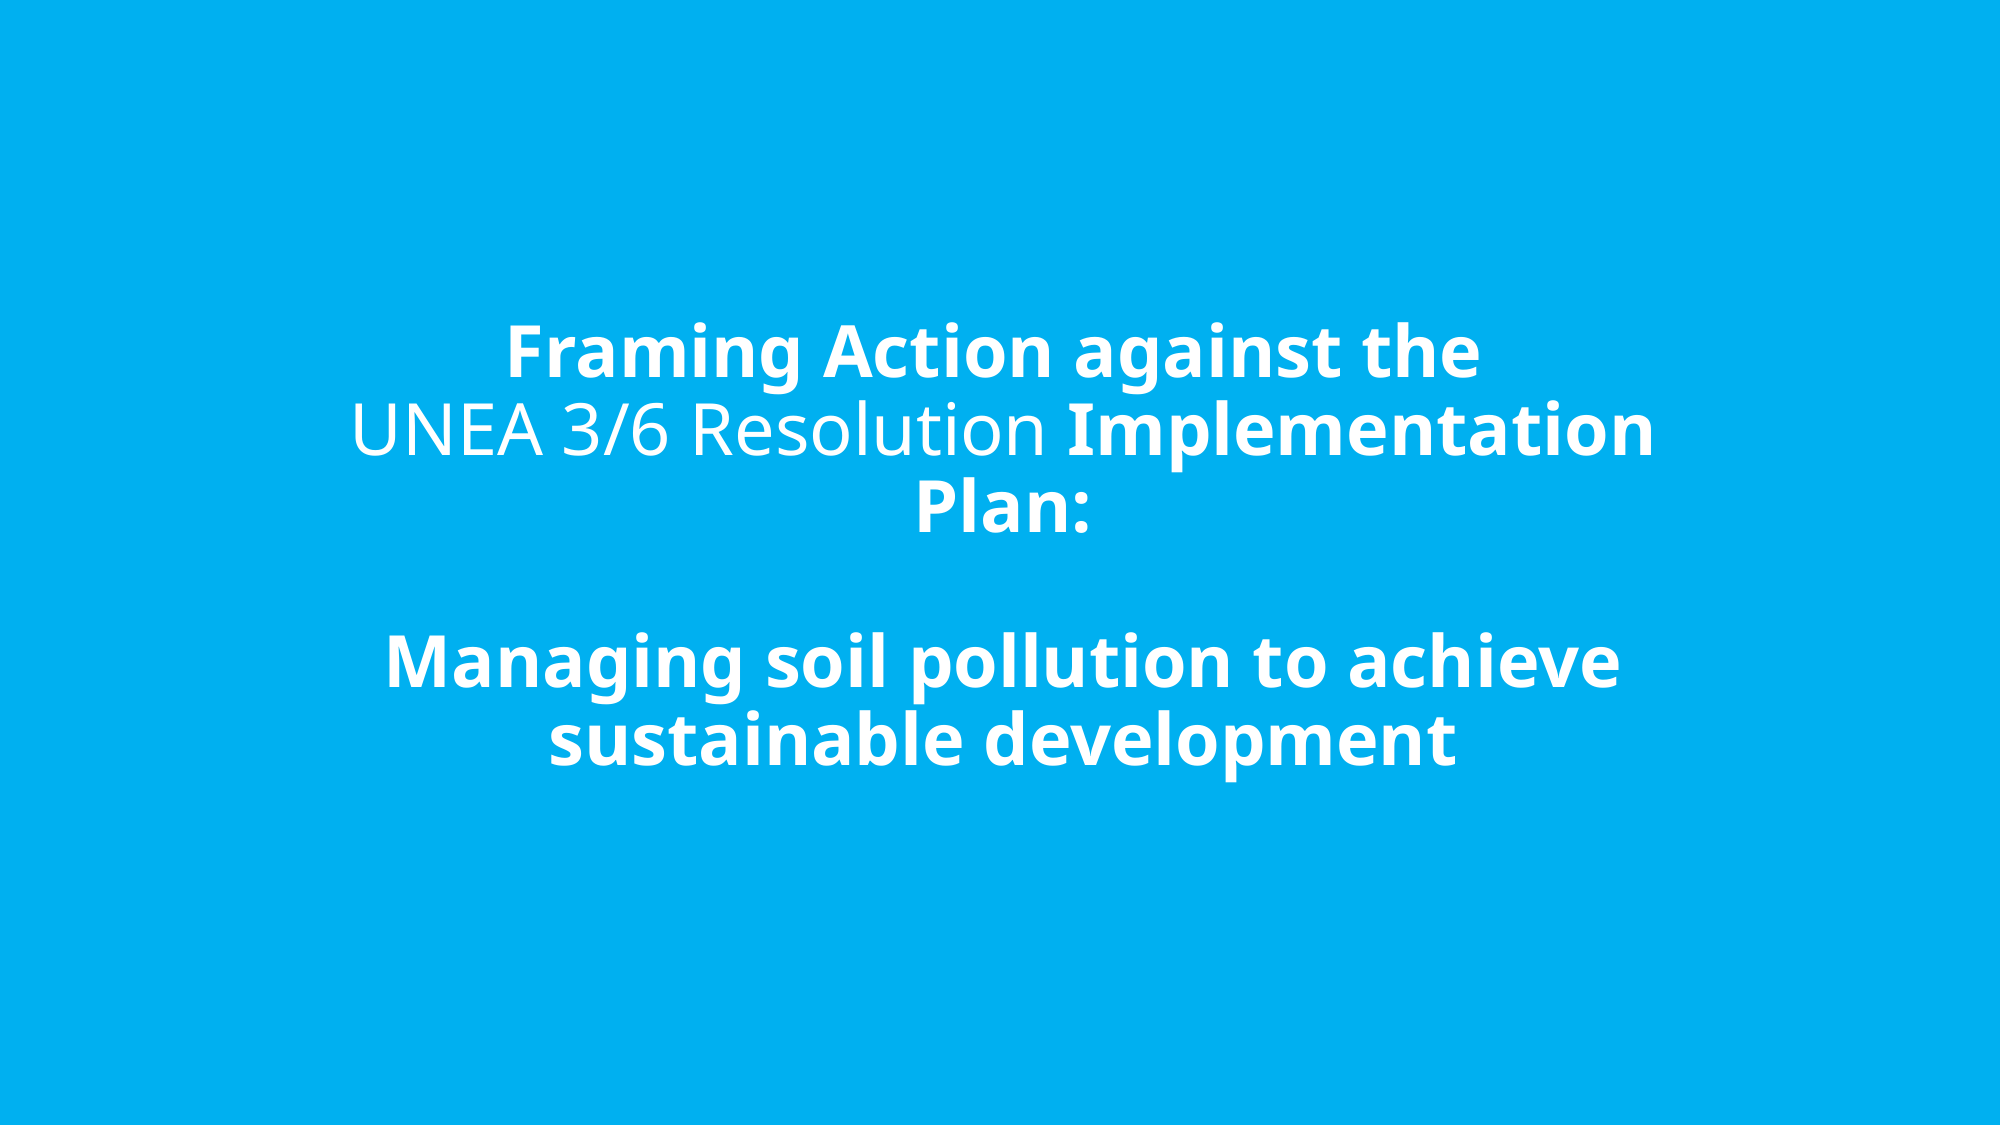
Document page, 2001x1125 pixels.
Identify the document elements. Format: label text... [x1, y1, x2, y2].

title Framing Action against the UNEA 3/6 Resolution Implementation Plan: Managing soil pollution to achieve sustainable development [240, 307, 1766, 789]
